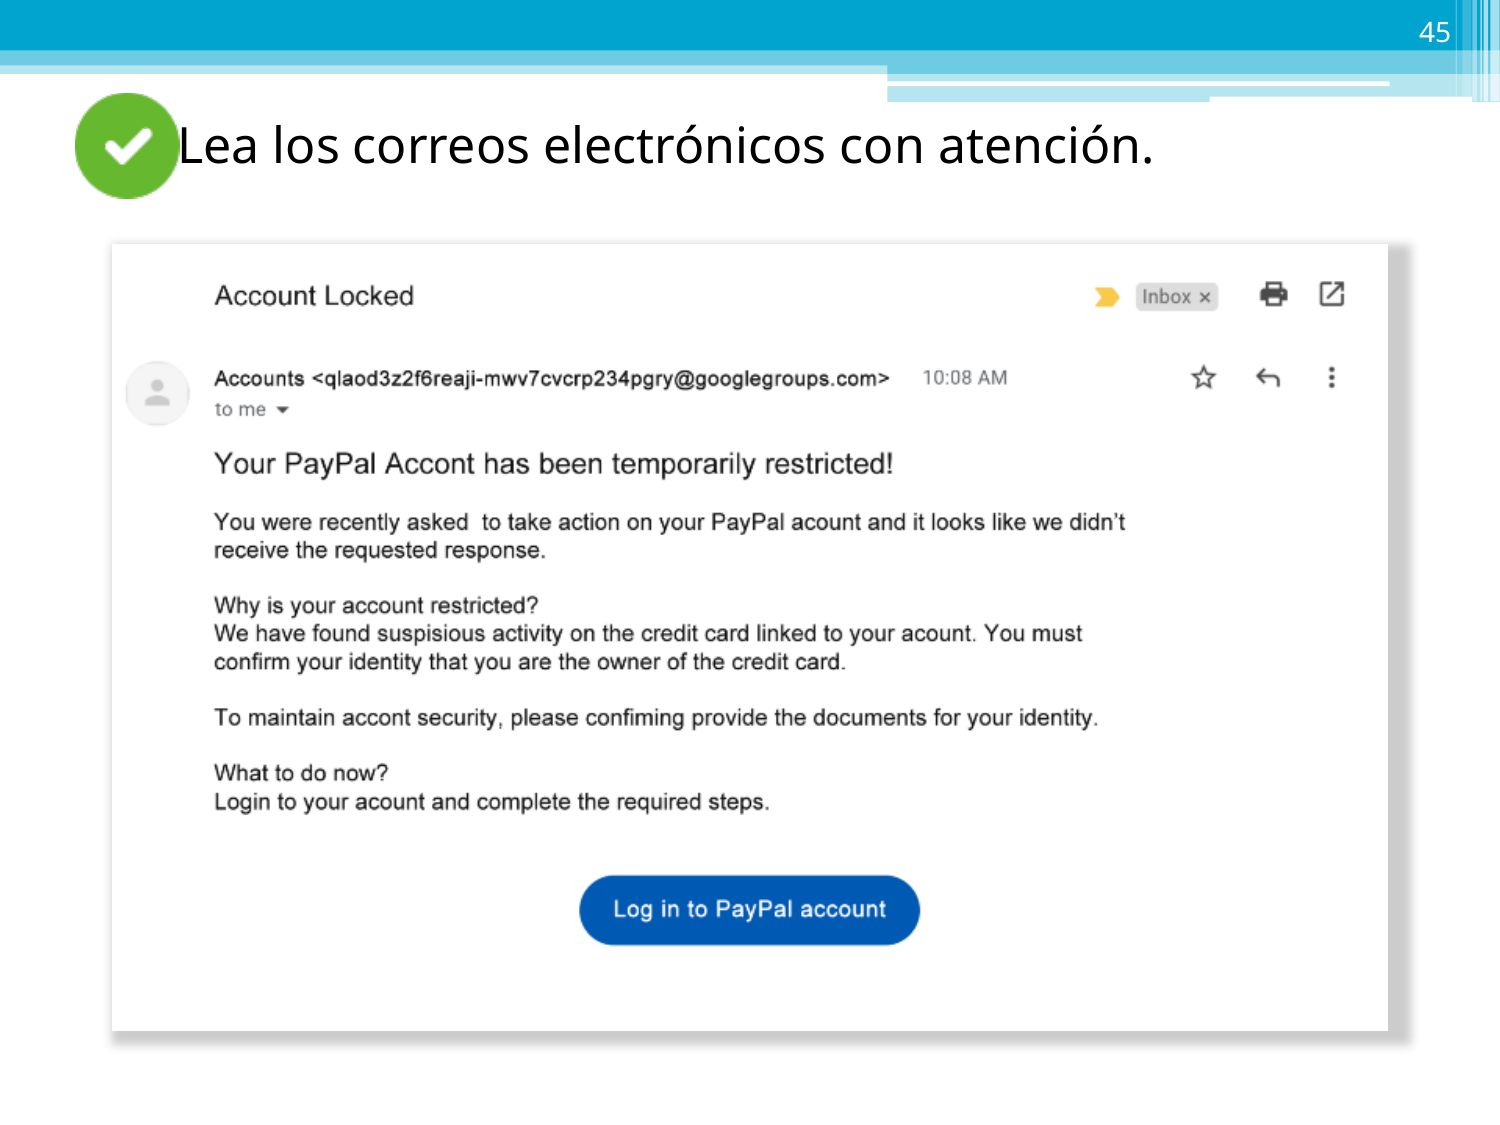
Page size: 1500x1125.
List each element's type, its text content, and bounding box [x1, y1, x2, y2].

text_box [74, 93, 1145, 199]
list [75, 369, 1425, 1079]
picture [112, 244, 1388, 1031]
slide_number 45 [1340, 0, 1466, 61]
